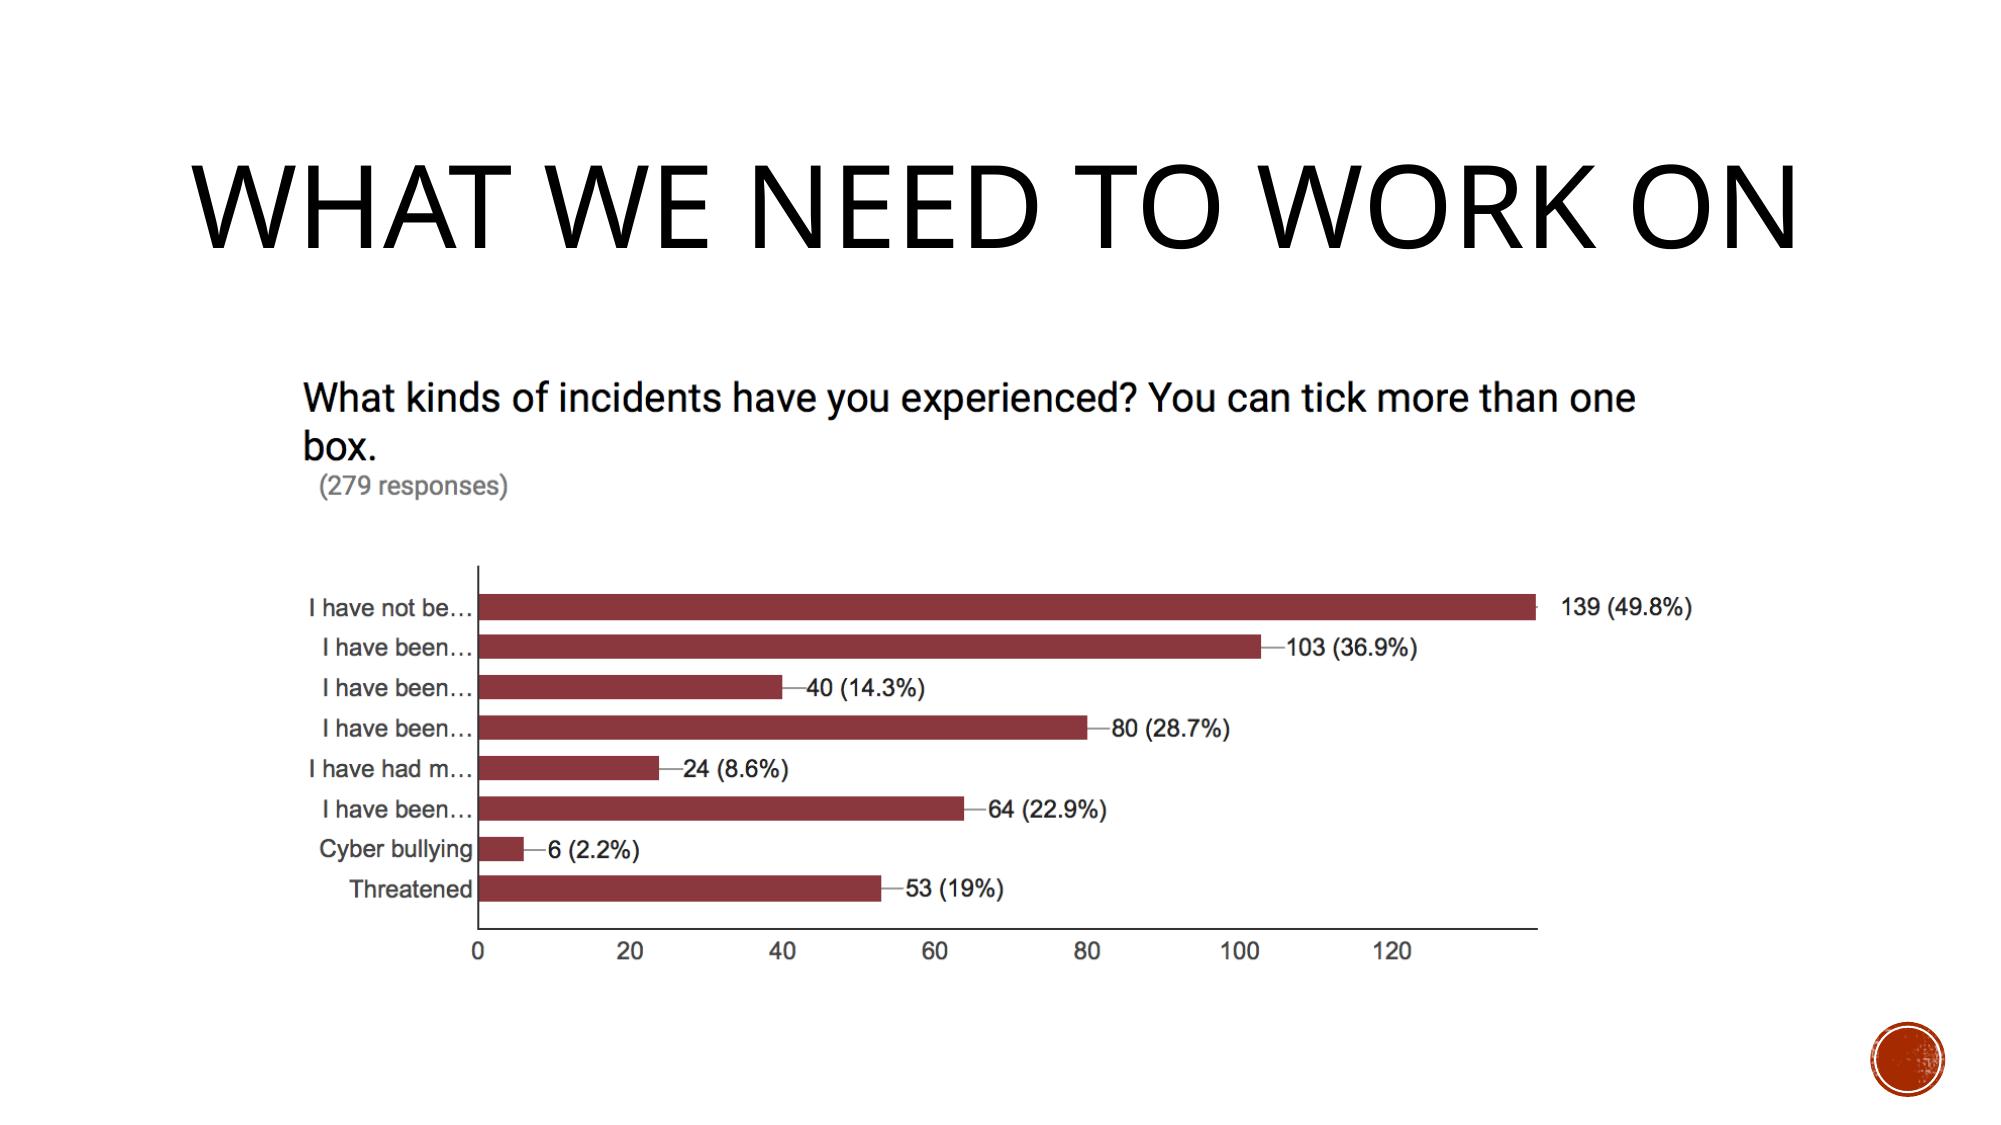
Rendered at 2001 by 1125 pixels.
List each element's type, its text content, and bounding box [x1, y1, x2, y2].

title What we need to WORK ON [175, 79, 1826, 344]
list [250, 349, 1751, 1011]
